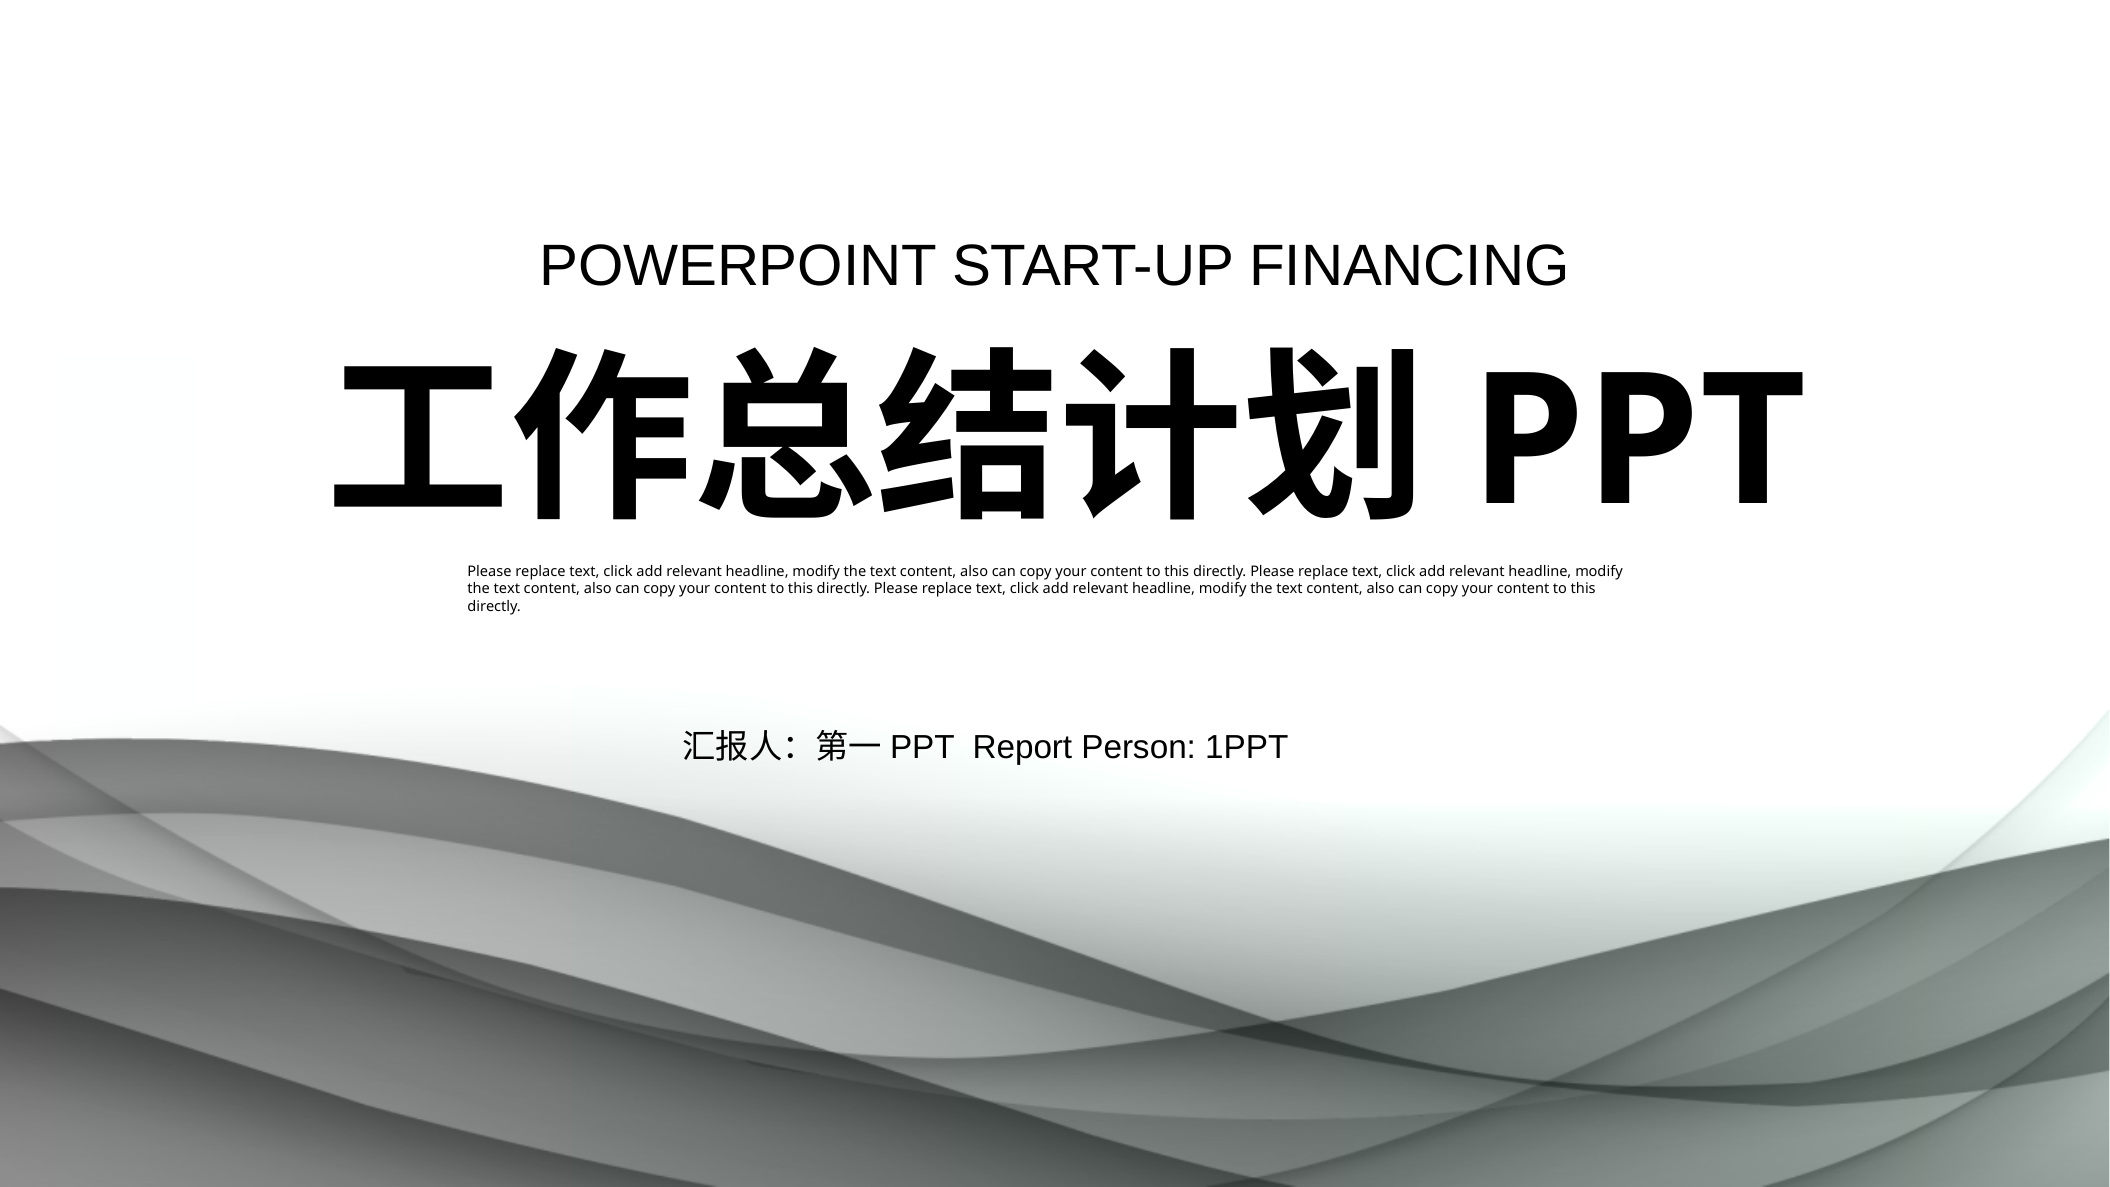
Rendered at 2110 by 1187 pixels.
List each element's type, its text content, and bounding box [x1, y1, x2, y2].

text_box 工作总结计划PPT [227, 320, 1906, 356]
text_box POWERPOINT START-UP FINANCING [467, 227, 1642, 298]
picture [0, 356, 2110, 1187]
